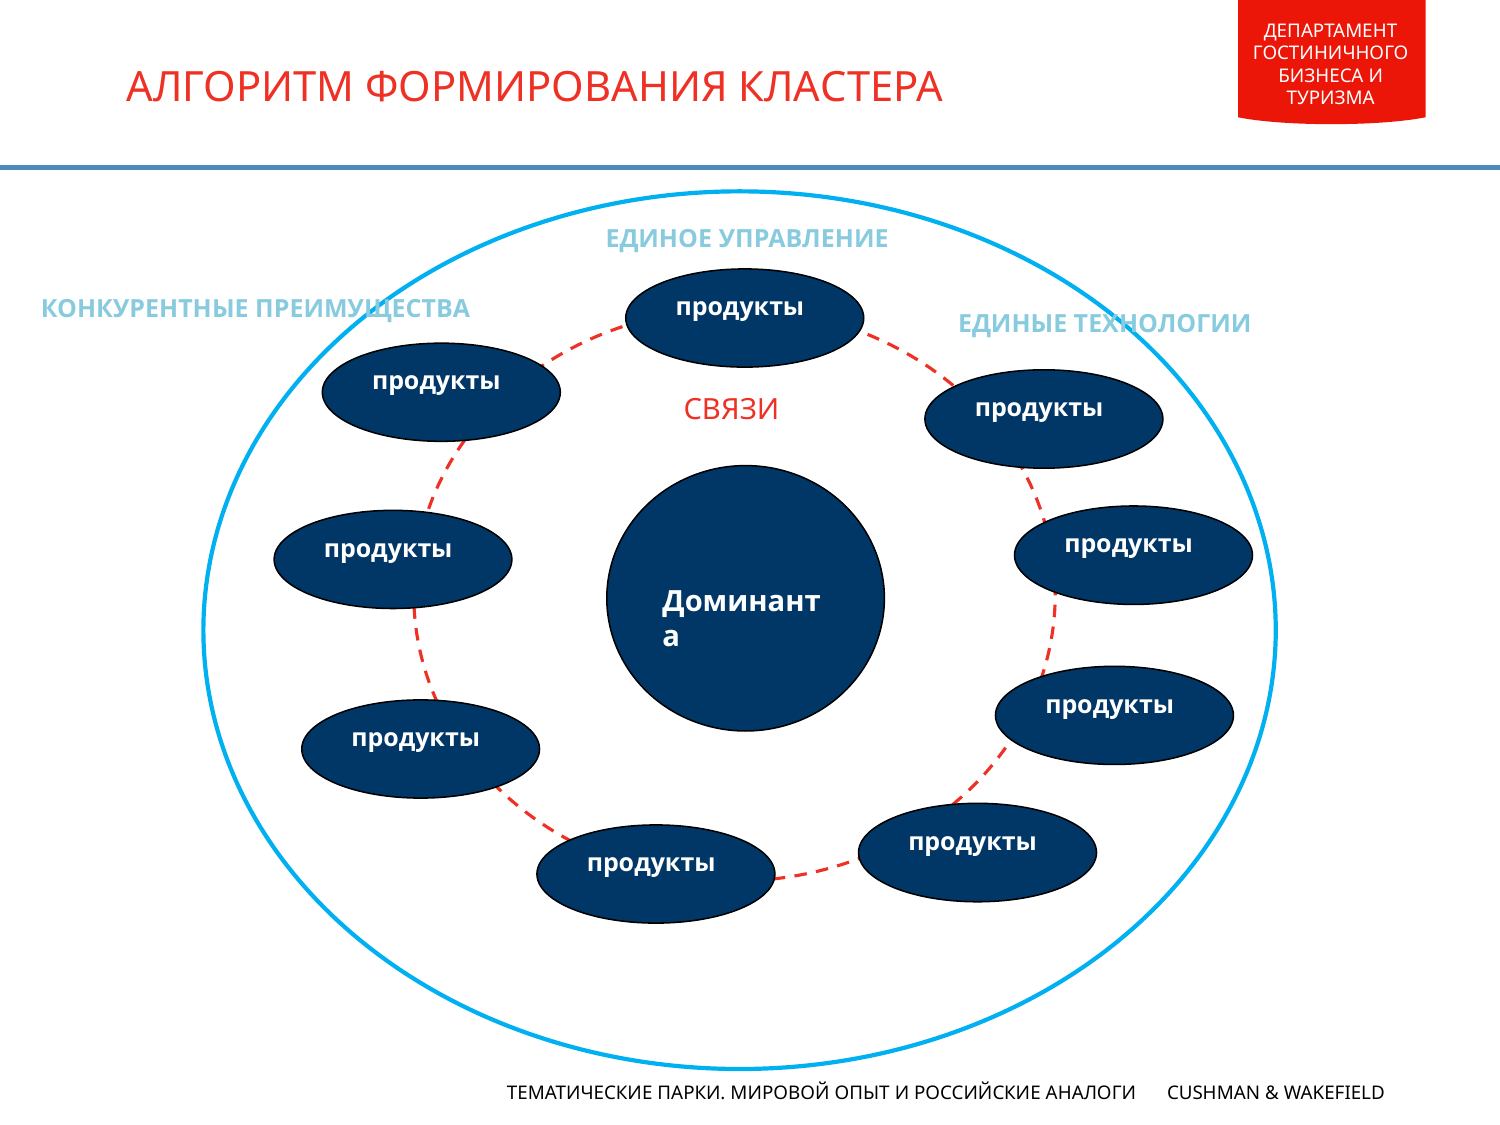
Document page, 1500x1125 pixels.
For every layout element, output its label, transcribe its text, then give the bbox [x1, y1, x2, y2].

text_box [203, 191, 1276, 1070]
text_box ЕДИНЫЕ ТЕХНОЛОГИИ [943, 299, 1304, 345]
text_box ЕДИНОЕ УПРАВЛЕНИЕ [590, 214, 951, 260]
title АЛГОРИТМ ФОРМИРОВАНИЯ КЛАСТЕРА [111, 52, 1236, 118]
text_box КОНКУРЕНТНЫЕ ПРЕИМУЩЕСТВА [25, 285, 569, 331]
